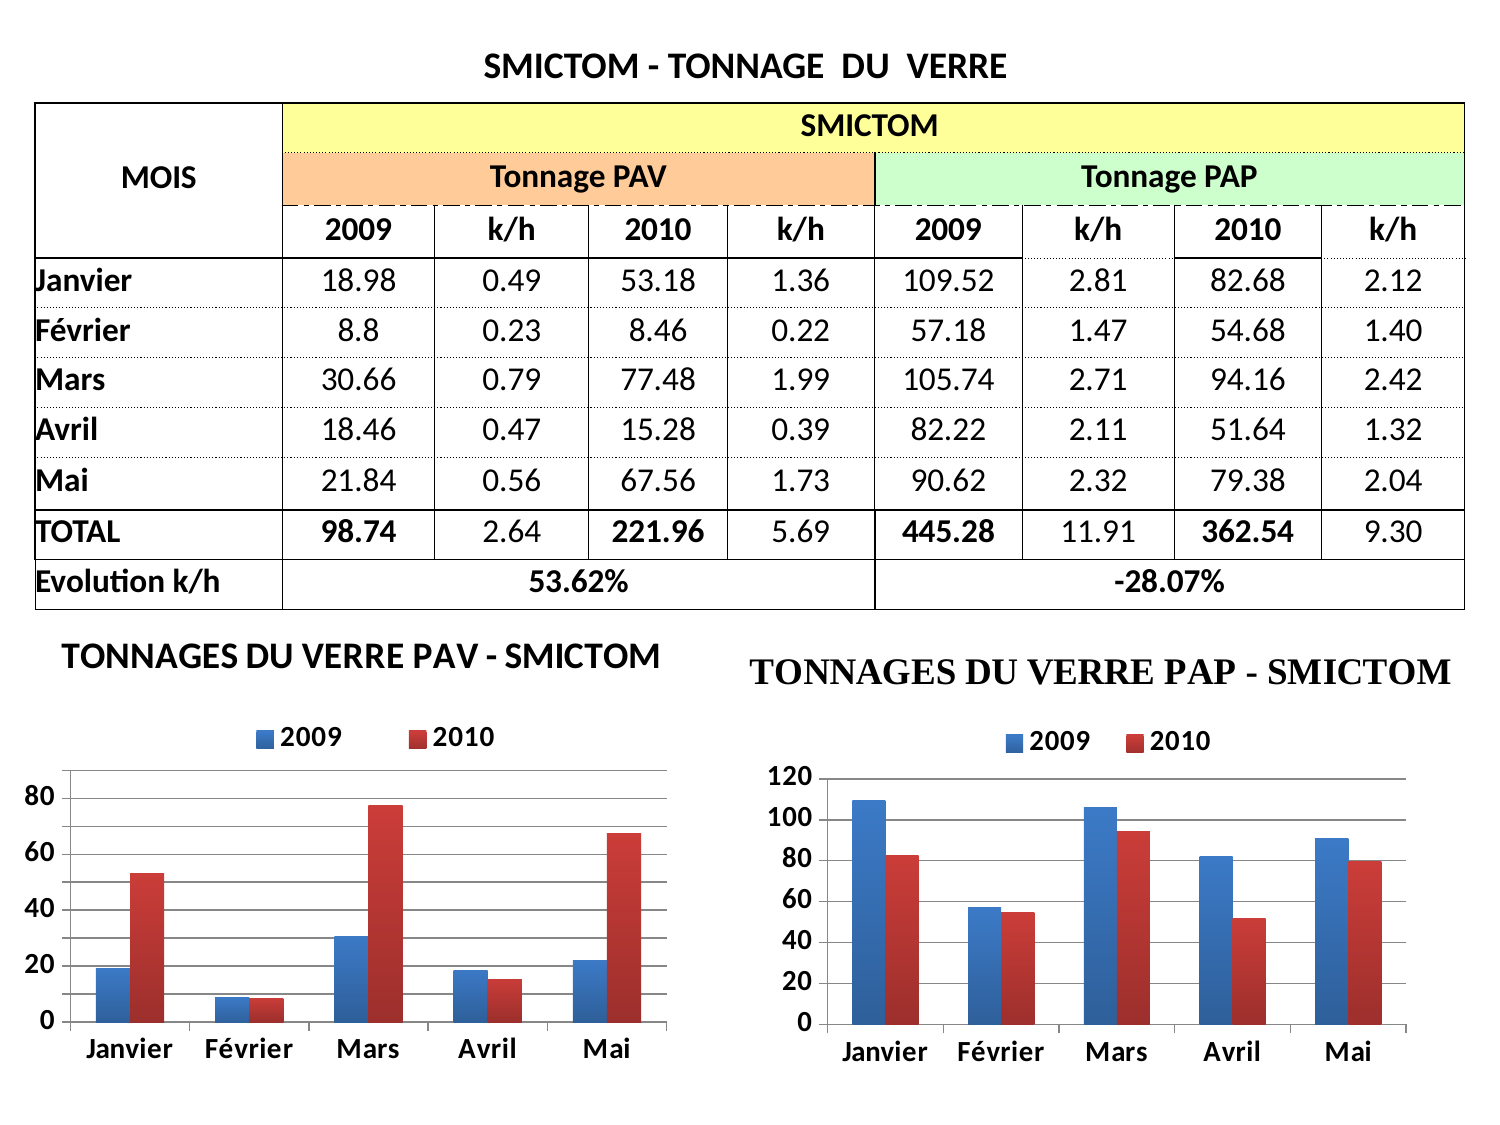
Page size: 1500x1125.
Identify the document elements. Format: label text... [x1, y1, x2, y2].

table_cell k/h [435, 205, 588, 257]
table_cell 221.96 [589, 511, 727, 559]
table_cell 0.79 [435, 358, 588, 407]
table_cell 2009 [283, 206, 434, 257]
table_cell 98.74 [283, 511, 434, 559]
table_cell 109.52 [875, 259, 1022, 308]
table_cell 90.62 [875, 457, 1022, 509]
table_cell 1.32 [1322, 407, 1464, 457]
table_cell 51.64 [1175, 407, 1321, 457]
table_cell 82.68 [1175, 259, 1321, 308]
table_cell 2.11 [1023, 407, 1174, 457]
table_header SMICTOM - TONNAGE DU VERRE [35, 35, 1465, 102]
table_cell k/h [1023, 205, 1174, 258]
table_cell 2.71 [1023, 358, 1174, 407]
table_cell 2010 [1175, 205, 1321, 257]
table_cell 82.22 [875, 407, 1022, 457]
table_cell 18.98 [283, 259, 434, 308]
table_cell Evolution k/h [36, 560, 282, 609]
table_cell 18.46 [283, 407, 434, 457]
table_cell Avril [36, 407, 282, 457]
table_cell 30.66 [283, 358, 434, 407]
table_cell Tonnage PAV [283, 153, 874, 205]
table_cell 67.56 [589, 457, 727, 509]
table_cell Janvier [36, 259, 282, 308]
table_cell 0.39 [728, 407, 874, 457]
table_cell Mars [36, 358, 282, 407]
table_cell Mai [36, 457, 282, 509]
table_cell 2.04 [1322, 457, 1464, 509]
table_cell 0.23 [435, 308, 588, 358]
table_cell 5.69 [728, 511, 874, 559]
table_cell 0.22 [728, 308, 874, 358]
chart [0, 620, 716, 1125]
chart [749, 632, 1454, 1125]
table_cell 8.46 [589, 308, 727, 358]
table_cell 1.36 [728, 259, 874, 308]
table_cell 2.12 [1322, 258, 1464, 308]
table_cell 79.38 [1175, 457, 1321, 509]
table_cell 9.30 [1322, 511, 1464, 559]
table_cell TOTAL [36, 511, 282, 559]
table_cell k/h [1322, 205, 1464, 258]
table_cell SMICTOM [283, 104, 1464, 153]
table_cell 21.84 [283, 457, 434, 509]
table_cell 57.18 [875, 308, 1022, 358]
table_cell 445.28 [876, 511, 1022, 559]
table_cell 11.91 [1023, 511, 1174, 559]
table_cell 77.48 [589, 358, 727, 407]
table_cell 0.56 [435, 457, 588, 509]
table_cell Tonnage PAP [876, 153, 1464, 205]
table_cell 1.73 [728, 457, 874, 509]
table_cell 0.47 [435, 407, 588, 457]
table_cell 8.8 [283, 308, 434, 358]
table_cell 53.18 [589, 259, 727, 308]
table_cell 2.81 [1023, 258, 1174, 308]
table_cell MOIS [36, 104, 282, 257]
table_cell 105.74 [875, 358, 1022, 407]
table_cell 2.32 [1023, 457, 1174, 509]
table_cell Février [36, 308, 282, 358]
table_cell 1.40 [1322, 308, 1464, 358]
table_cell 2.42 [1322, 358, 1464, 407]
table_cell 94.16 [1175, 358, 1321, 407]
table_cell 2010 [589, 205, 727, 257]
table_cell -28.07% [876, 560, 1464, 609]
table_cell 0.49 [435, 259, 588, 308]
table_cell 2.64 [435, 511, 588, 559]
table_cell 362.54 [1175, 511, 1321, 559]
table_cell 2009 [875, 205, 1022, 257]
table_cell 1.47 [1023, 308, 1174, 358]
table_cell 53.62% [283, 560, 874, 609]
table_cell 54.68 [1175, 308, 1321, 358]
table_cell 15.28 [589, 407, 727, 457]
table_cell k/h [728, 205, 874, 257]
table_cell 1.99 [728, 358, 874, 407]
